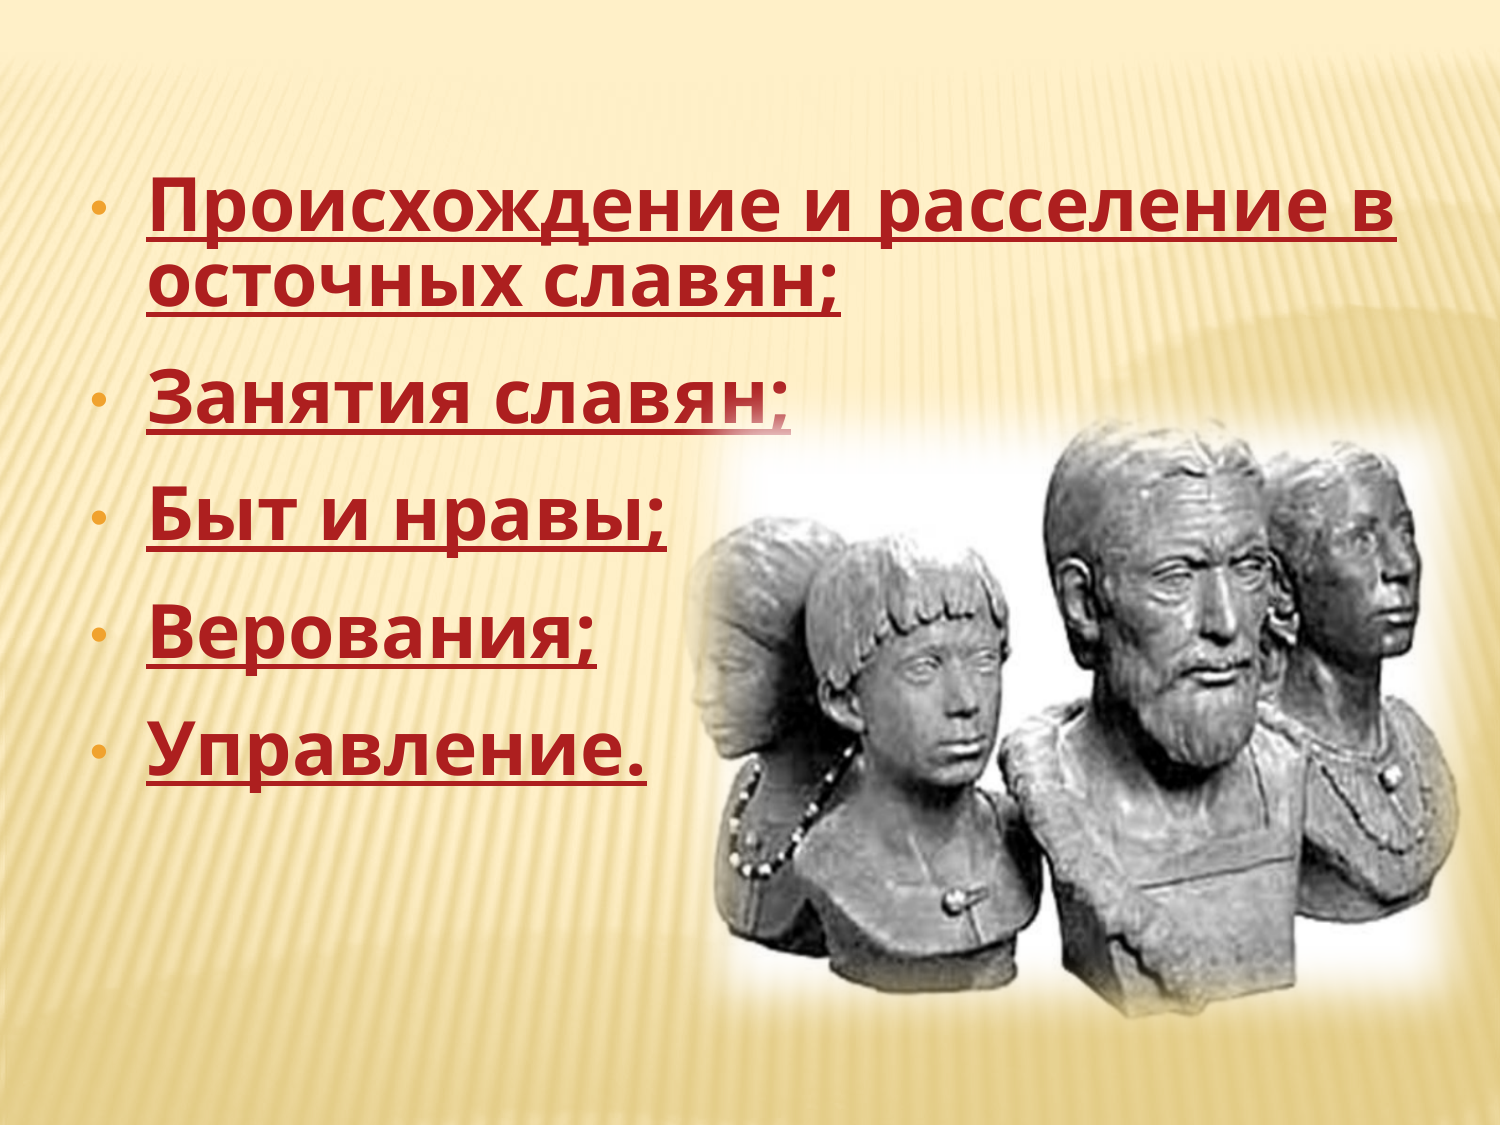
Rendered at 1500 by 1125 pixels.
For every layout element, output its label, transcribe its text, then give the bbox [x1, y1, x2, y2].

text_box Происхождение и расселение восточных славян; Занятия славян; Быт и нравы; Верования; Управление. [74, 149, 1425, 1005]
picture [666, 373, 1500, 1047]
